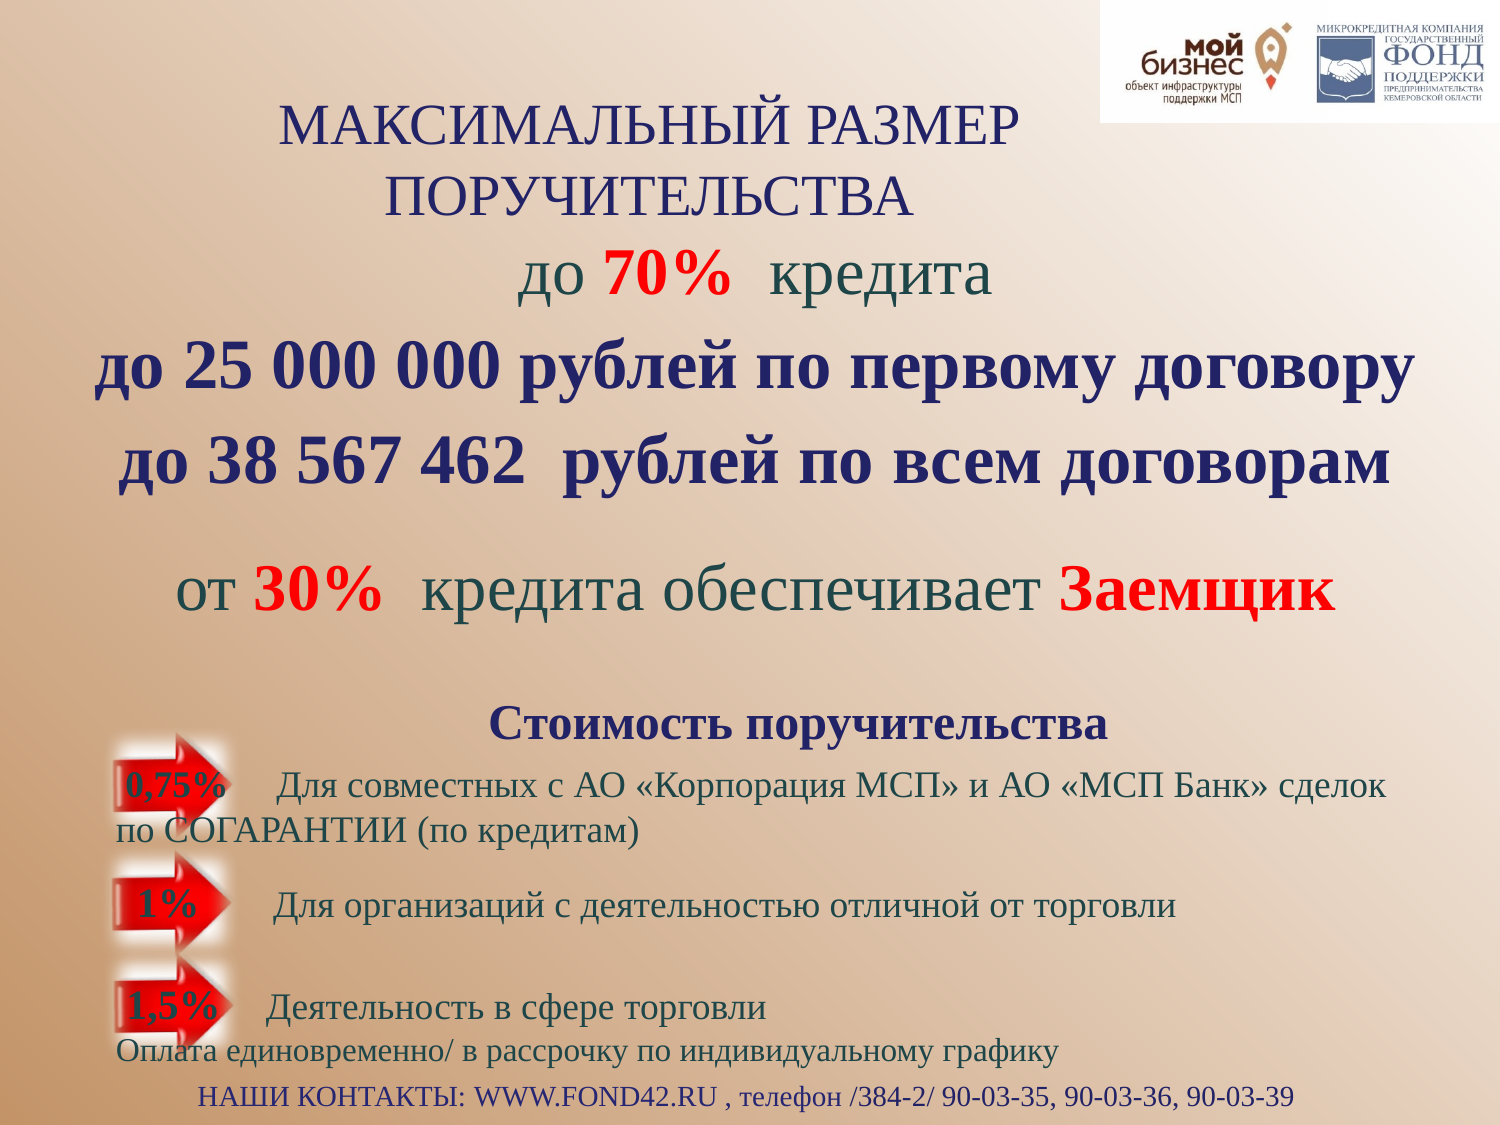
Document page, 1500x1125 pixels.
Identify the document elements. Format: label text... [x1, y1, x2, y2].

picture [99, 724, 244, 1064]
list до 70% кредита до 25 000 000 рублей по первому договору до 38 567 462 рублей по всем договорам от 30% кредита обеспечивает Заемщик [41, 219, 1471, 634]
picture [1099, 0, 1500, 124]
footer НАШИ КОНТАКТЫ: WWW.FOND42.RU , телефон /384-2/ 90-03-35, 90-03-36, 90-03-39 [0, 1069, 1500, 1124]
text_box МАКСИМАЛЬНЫЙ РАЗМЕР ПОРУЧИТЕЛЬСТВА [53, 113, 1261, 200]
text_box Стоимость поручительства 0,75% Для совместных с АО «Корпорация МСП» и АО «МСП Банк» сделок по СОГАРАНТИИ (по кредитам) 1% Для организаций с деятельностью отличной от торговли 1,5% Деятельность в сфере торговли Оплата единовременно/ в рассрочку по индивидуальному графику [101, 682, 1425, 1069]
